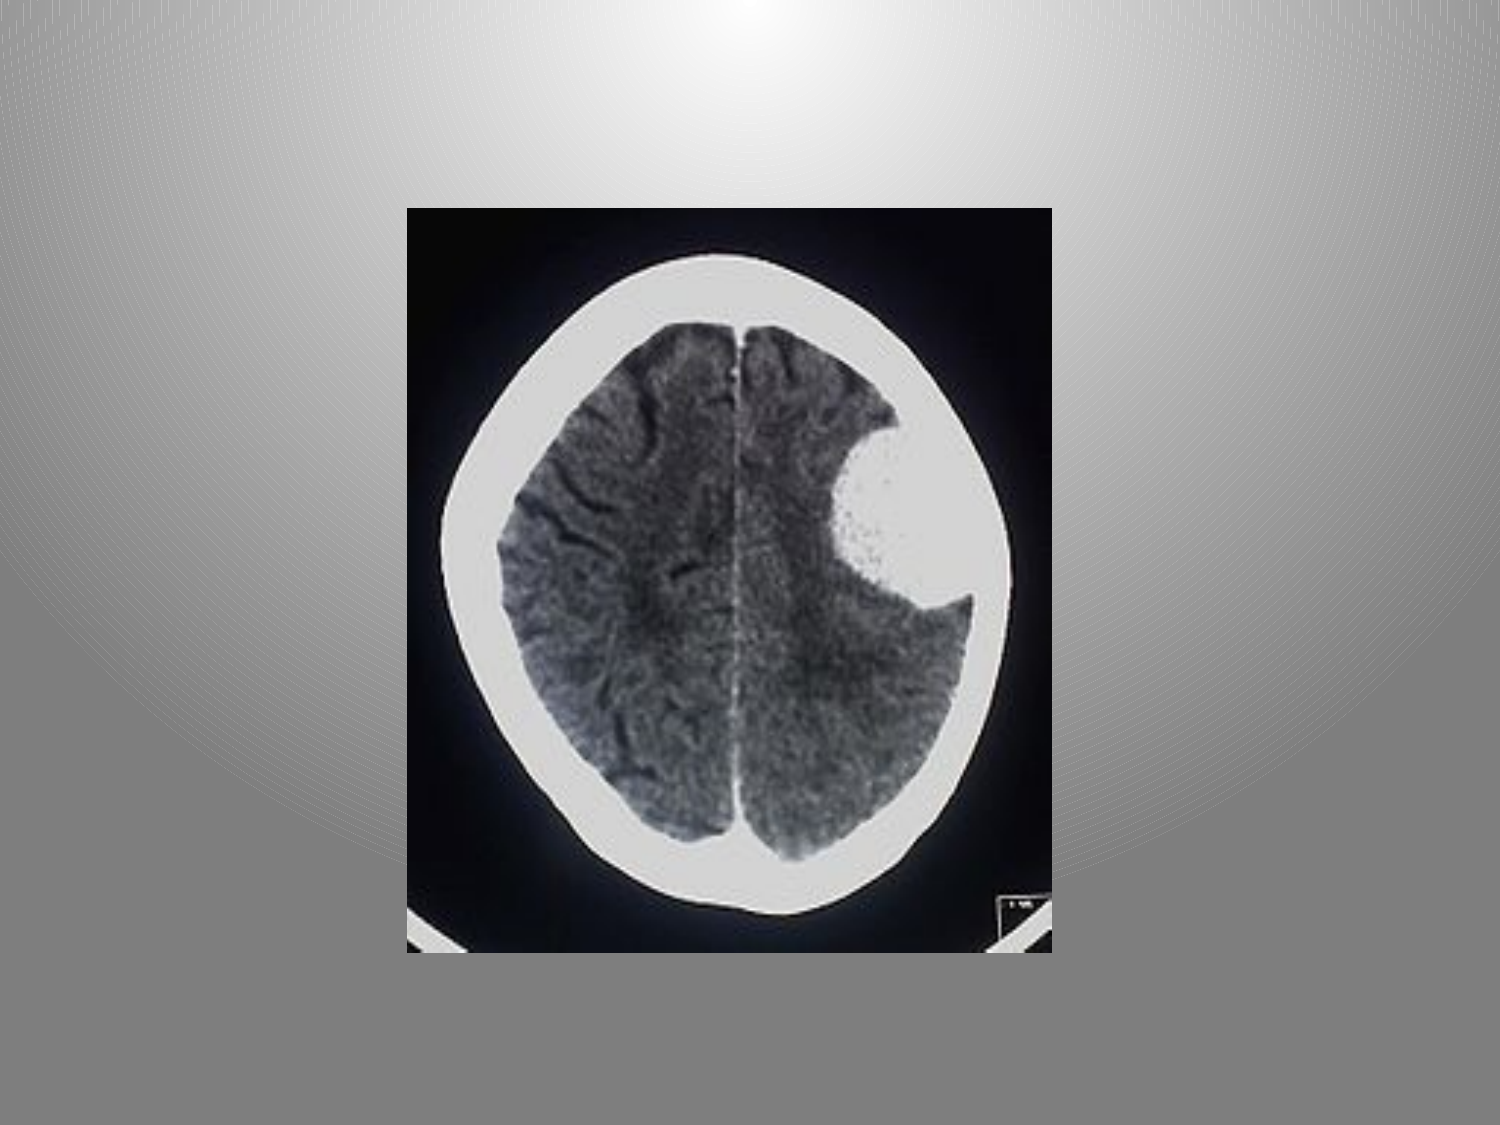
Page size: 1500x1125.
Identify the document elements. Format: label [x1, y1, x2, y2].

picture [407, 207, 1052, 953]
